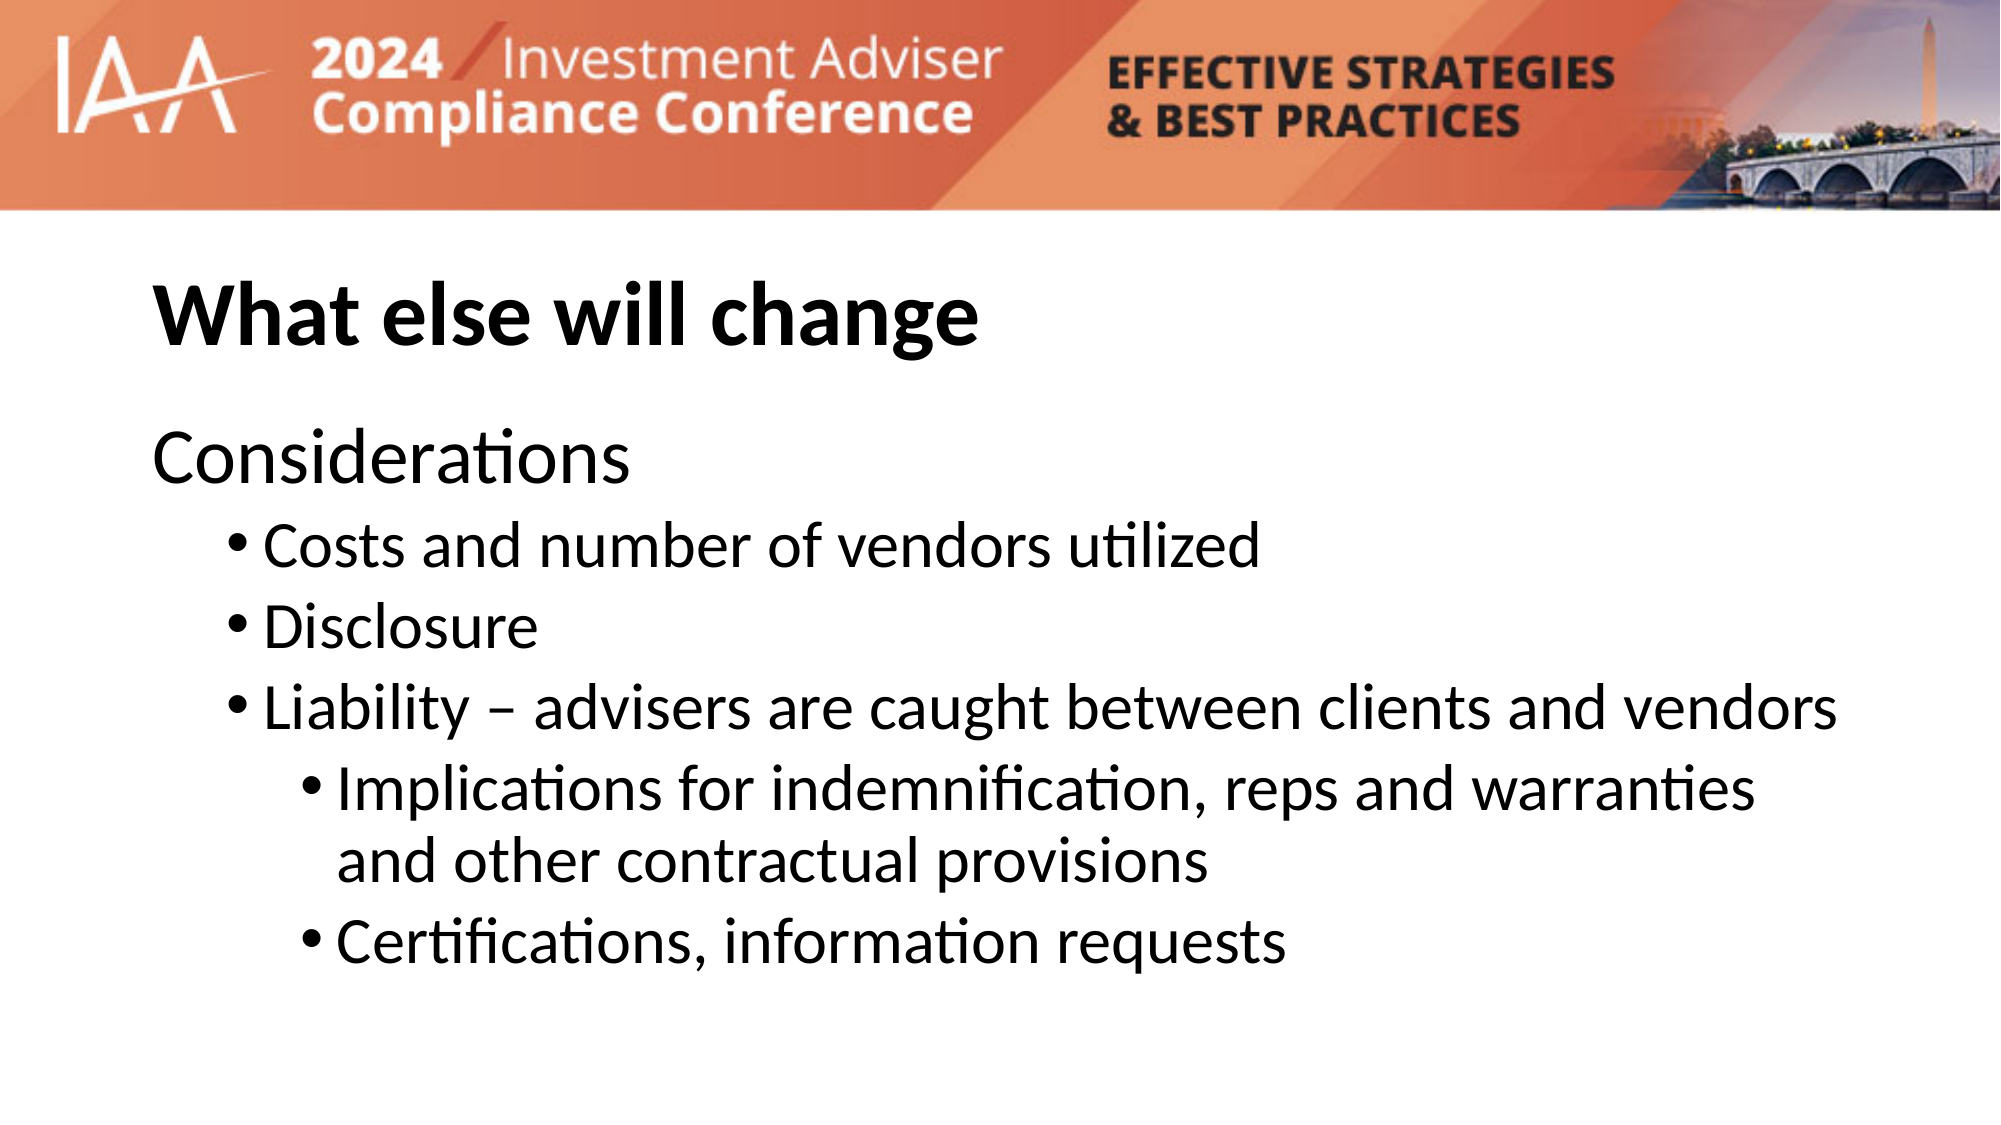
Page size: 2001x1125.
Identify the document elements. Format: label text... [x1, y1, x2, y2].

picture [0, 0, 2000, 213]
title What else will change [137, 207, 1863, 407]
list Considerations Costs and number of vendors utilized Disclosure Liability – advisers are caught between clients and vendors Implications for indemnification, reps and warranties and other contractual provisions Certifications, information requests [137, 407, 1863, 1014]
